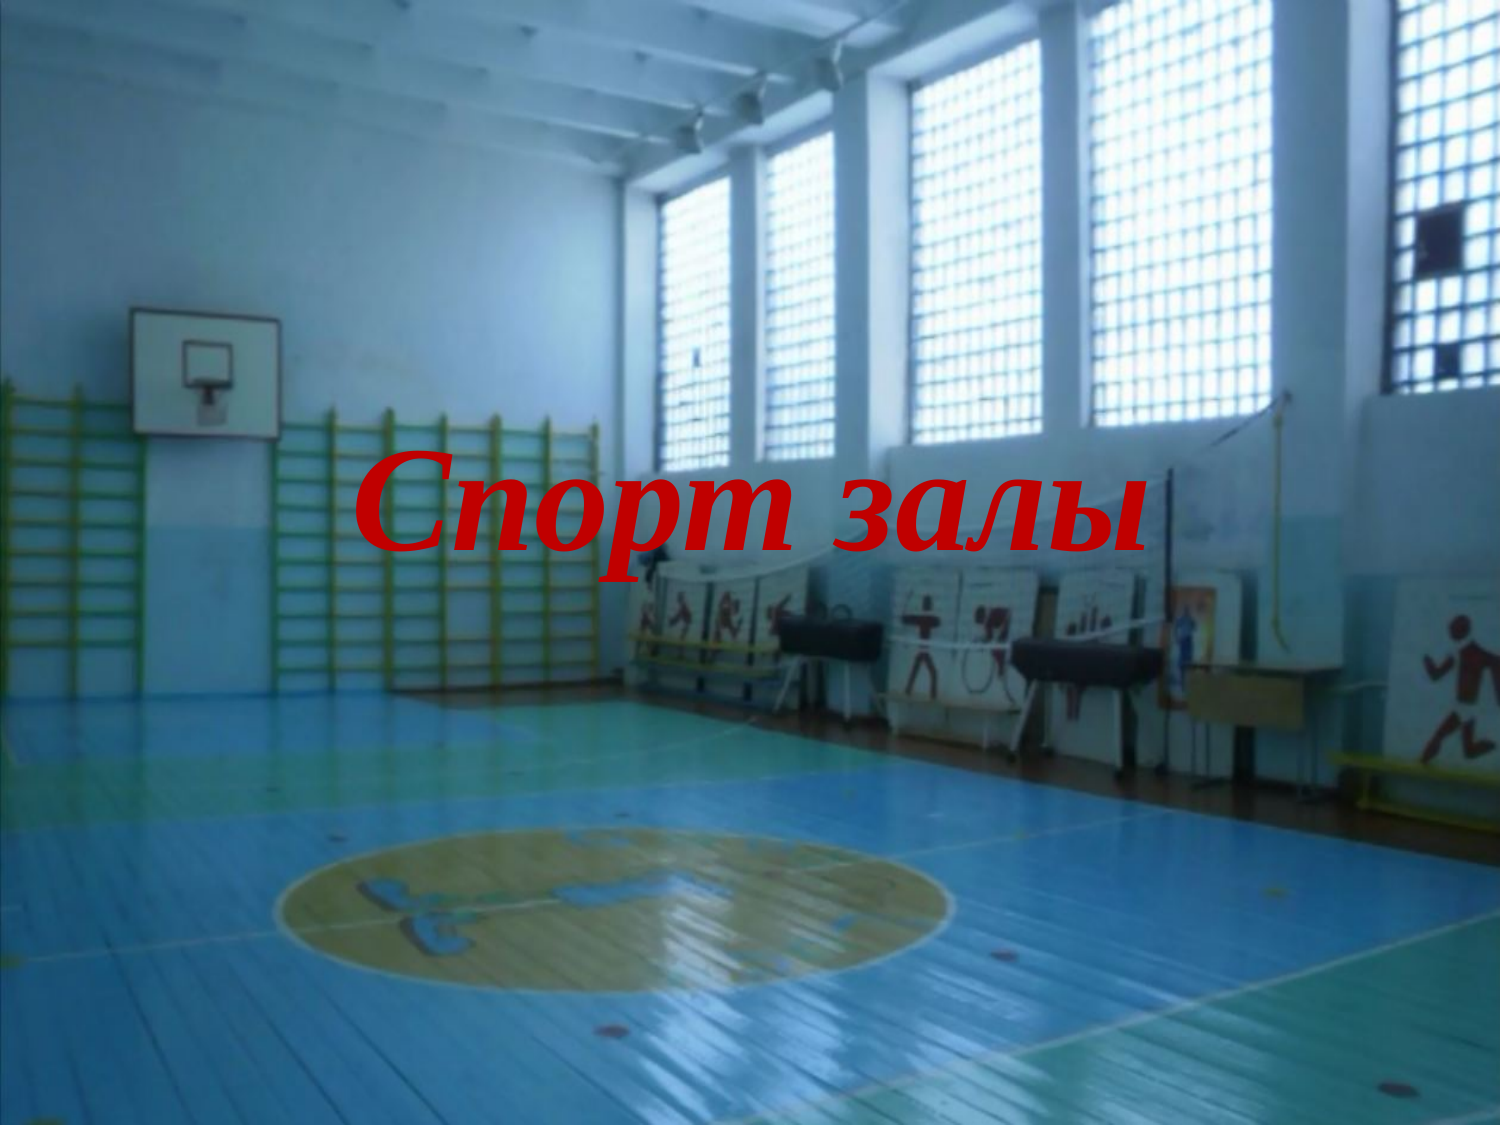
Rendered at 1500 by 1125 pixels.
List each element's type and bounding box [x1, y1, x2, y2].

list [0, 0, 1500, 1125]
